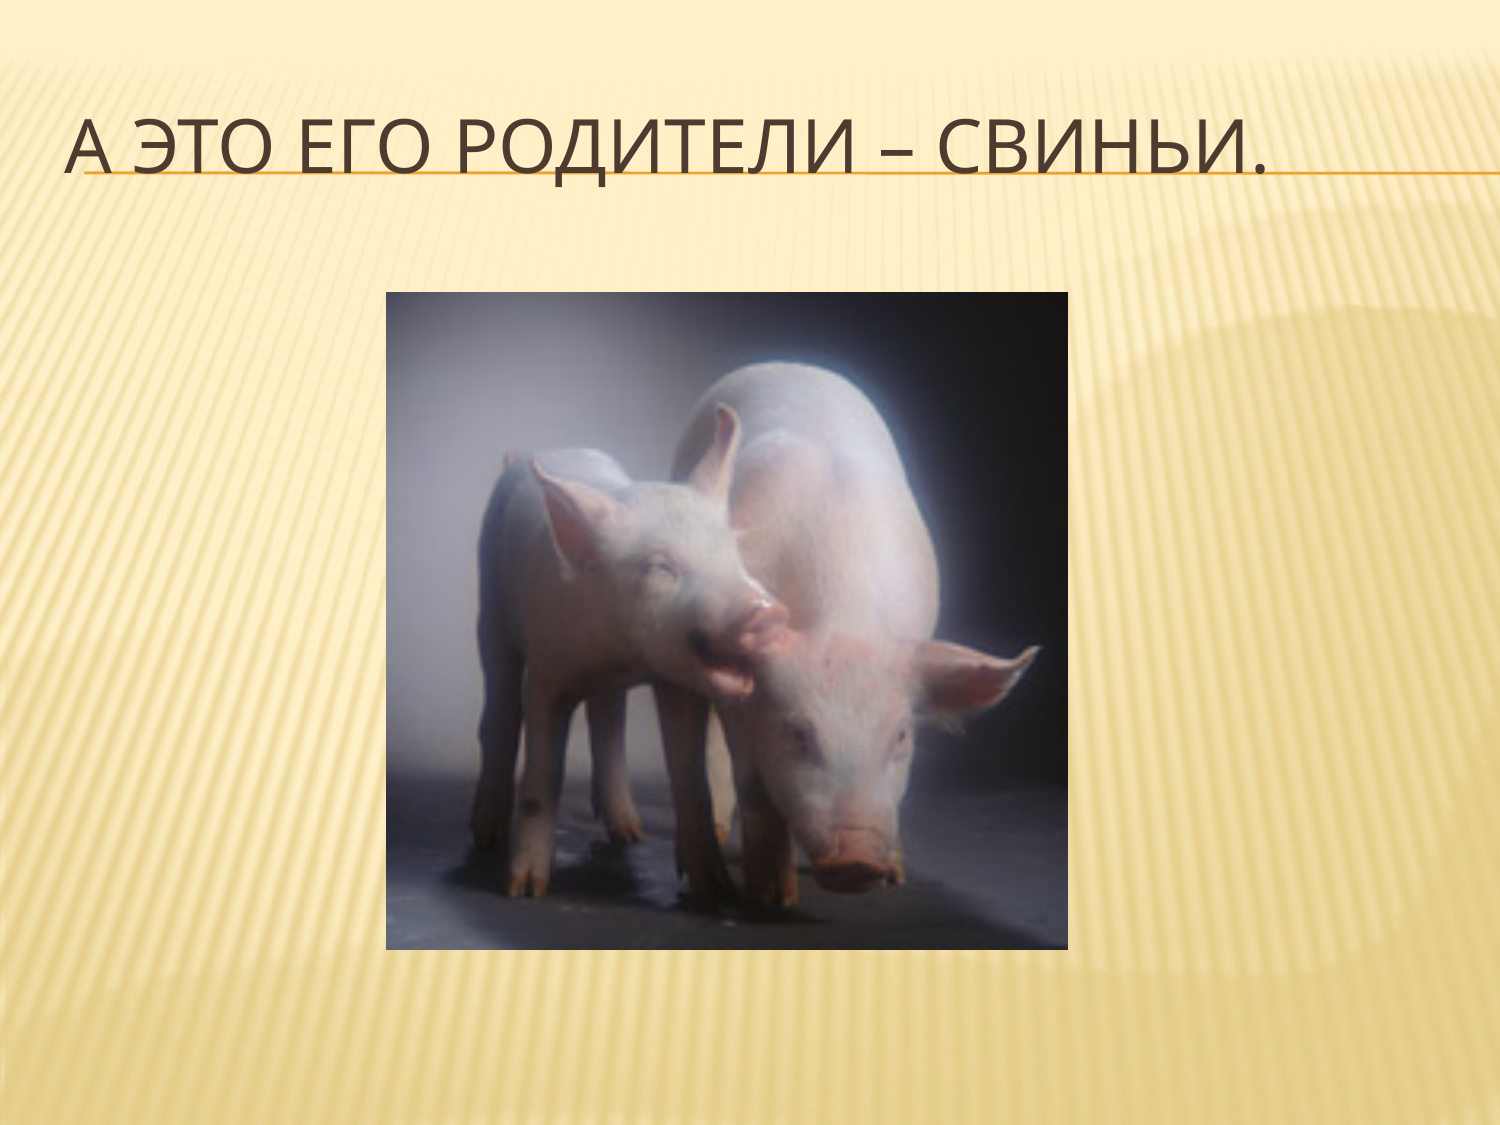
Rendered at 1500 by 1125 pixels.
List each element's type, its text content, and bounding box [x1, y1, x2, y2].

title А это его родители – свиньи. [50, 75, 1475, 213]
picture [386, 292, 1068, 950]
